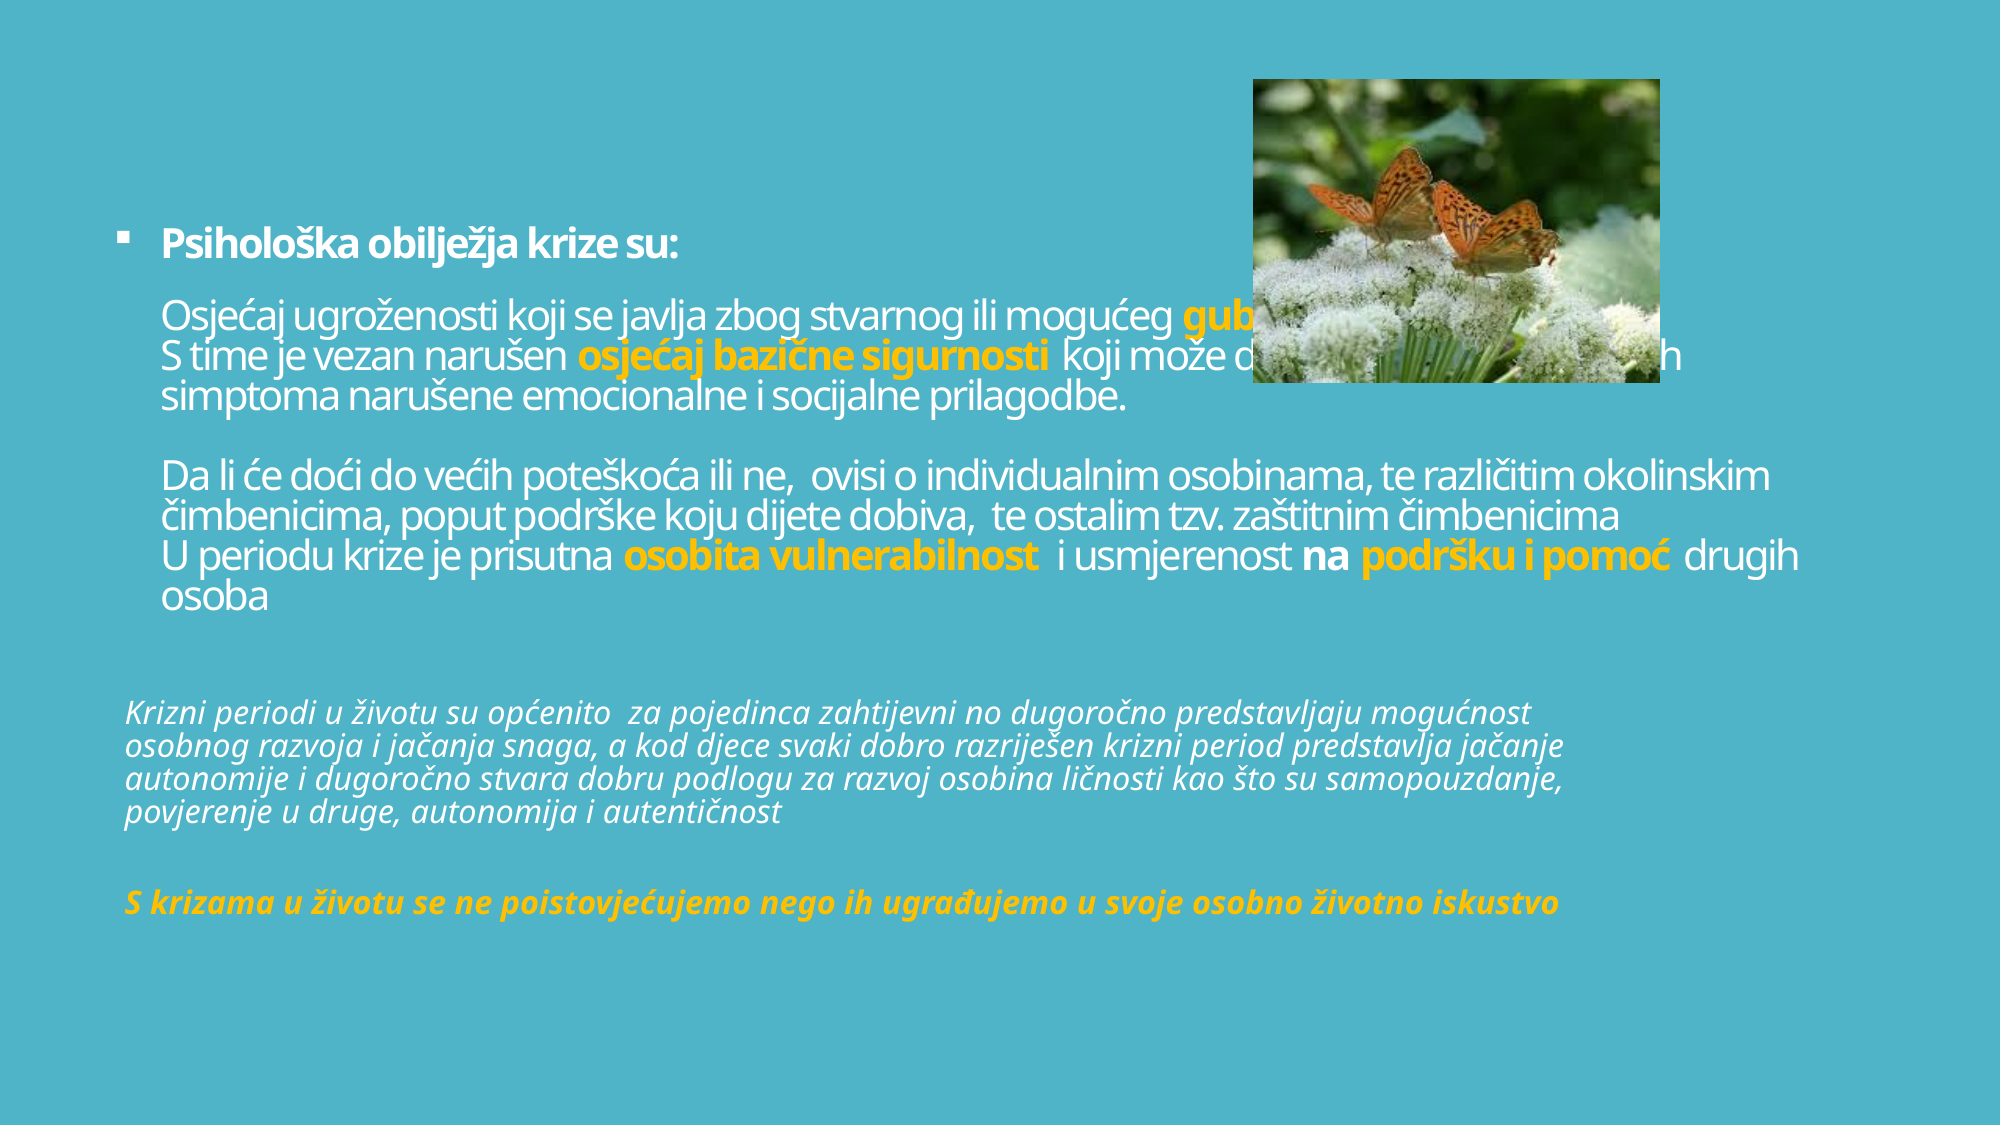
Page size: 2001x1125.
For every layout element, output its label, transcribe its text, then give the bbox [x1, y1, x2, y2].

subtitle Krizni periodi u životu su općenito za pojedinca zahtijevni no dugoročno predstavljaju mogućnost osobnog razvoja i jačanja snaga, a kod djece svaki dobro razriješen krizni period predstavlja jačanje autonomije i dugoročno stvara dobru podlogu za razvoj osobina ličnosti kao što su samopouzdanje, povjerenje u druge, autonomija i autentičnost S krizama u životu se ne poistovjećujemo nego ih ugrađujemo u svoje osobno životno iskustvo [109, 690, 1624, 961]
title Psihološka obilježja krize su: Osjećaj ugroženosti koji se javlja zbog stvarnog ili mogućeg gubitka S time je vezan narušen osjećaj bazične sigurnosti koji može dovesti do pojave različitih simptoma narušene emocionalne i socijalne prilagodbe. Da li će doći do većih poteškoća ili ne, ovisi o individualnim osobinama, te različitim okolinskim čimbenicima, poput podrške koju dijete dobiva, te ostalim tzv. zaštitnim čimbenicima U periodu krize je prisutna osobita vulnerabilnost i usmjerenost na podršku i pomoć drugih osoba [98, 126, 1868, 677]
picture [1253, 78, 1661, 383]
